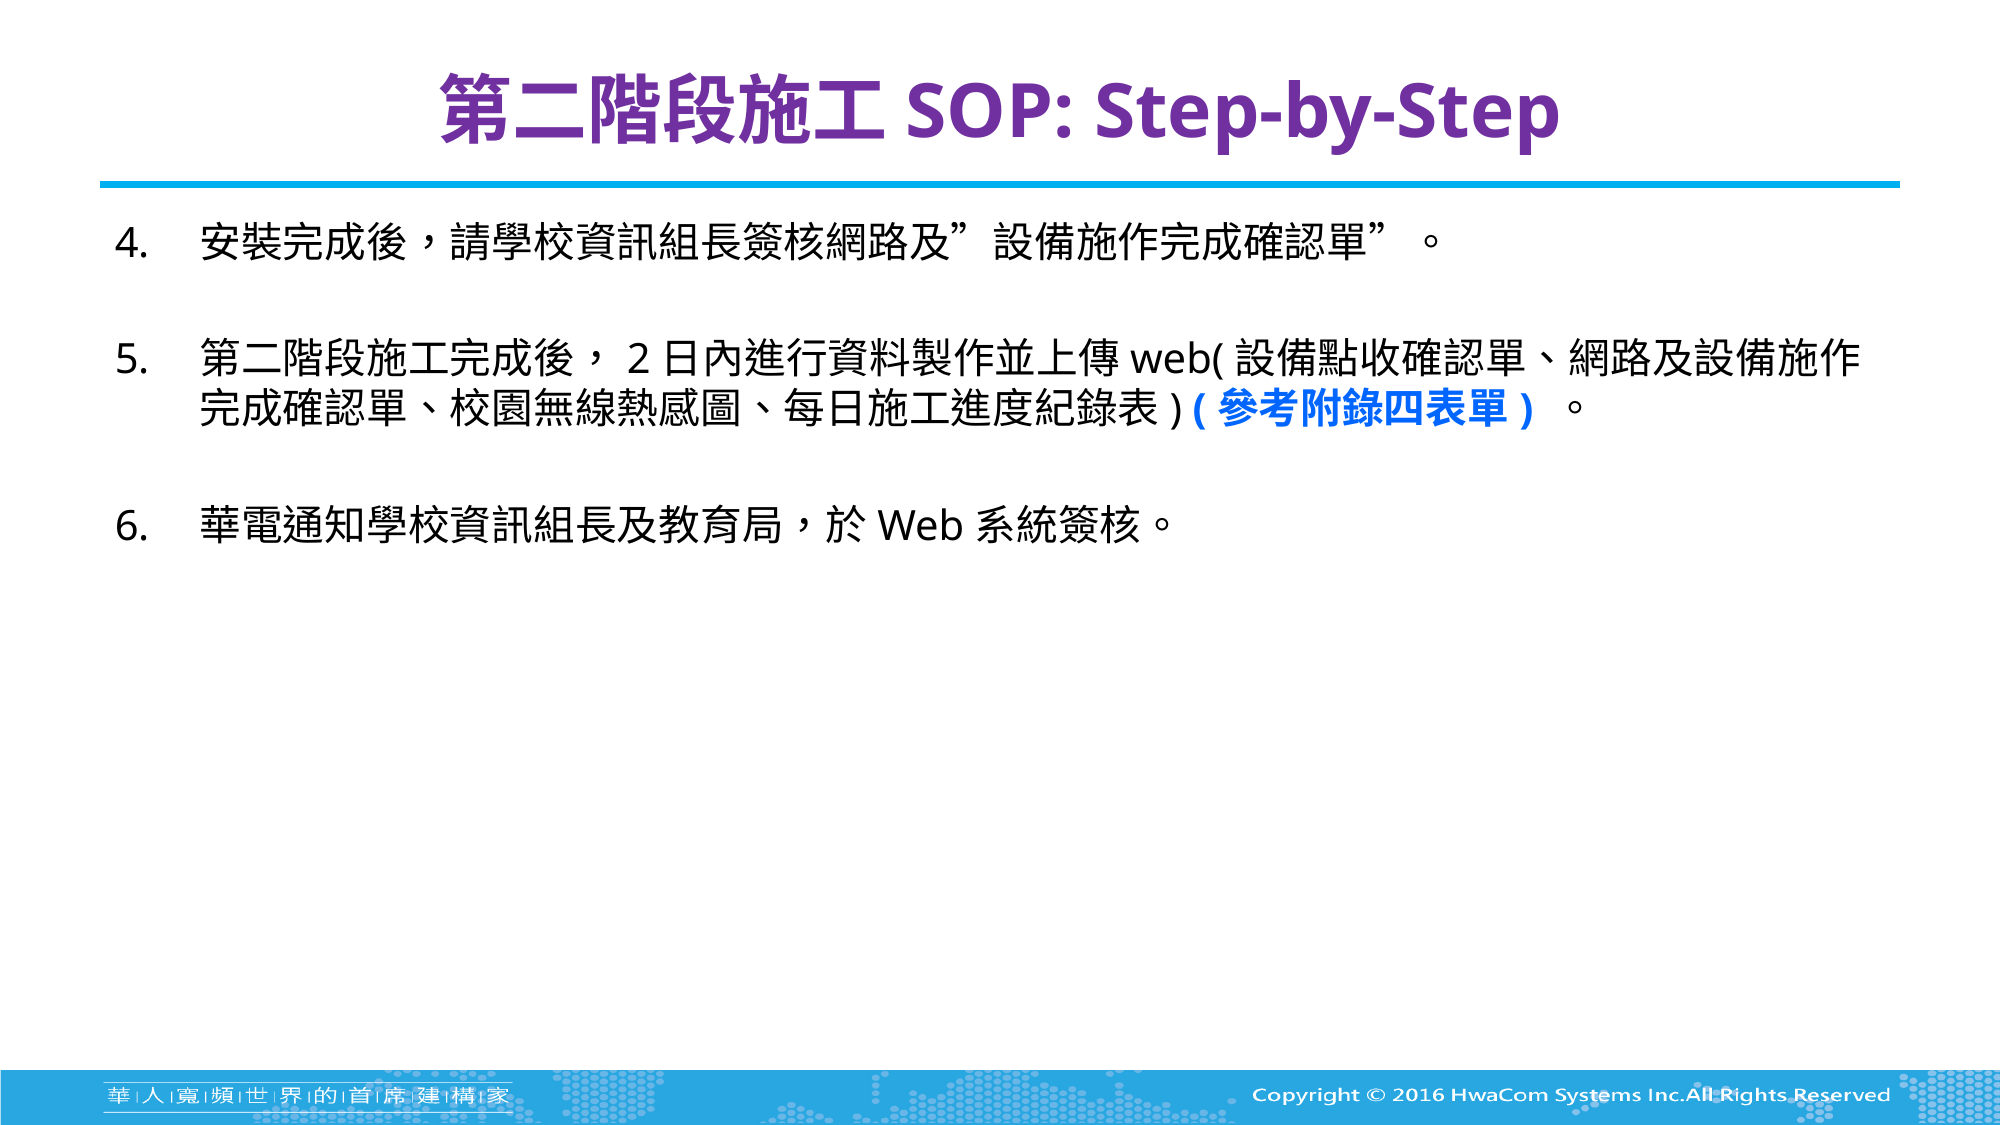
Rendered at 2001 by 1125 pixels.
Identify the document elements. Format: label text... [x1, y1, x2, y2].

picture [0, 1070, 2000, 1125]
title 第二階段施工SOP: Step-by-Step [99, 45, 1900, 171]
list 安裝完成後，請學校資訊組長簽核網路及”設備施作完成確認單”。 第二階段施工完成後，2日內進行資料製作並上傳web(設備點收確認單、網路及設備施作完成確認單、校園無線熱感圖、每日施工進度紀錄表) (參考附錄四表單) 。 華電通知學校資訊組長及教育局，於Web系統簽核。 [99, 208, 1900, 1057]
